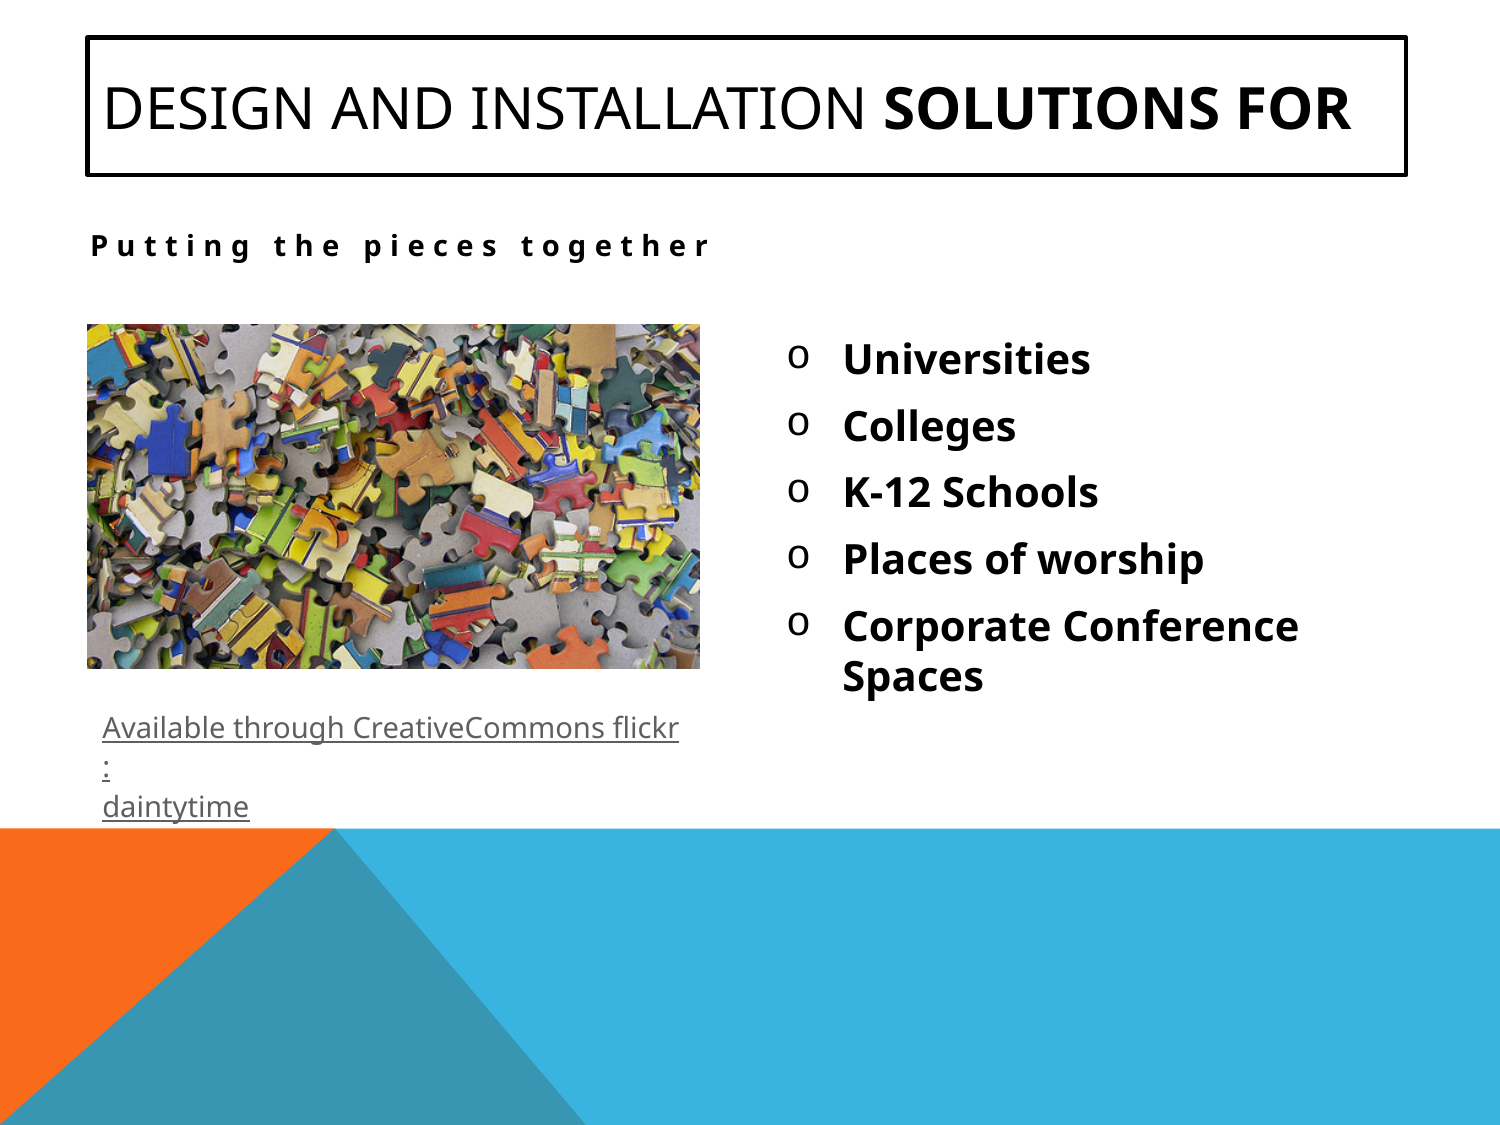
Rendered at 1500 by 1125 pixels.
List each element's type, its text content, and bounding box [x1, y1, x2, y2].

list Putting the pieces together [75, 179, 738, 270]
list Universities Colleges K-12 Schools Places of worship Corporate Conference Spaces [771, 324, 1450, 790]
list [87, 324, 701, 670]
title Design and installation solutions for [85, 35, 1408, 177]
text_box Available through CreativeCommons flickr: daintytime [87, 701, 700, 836]
